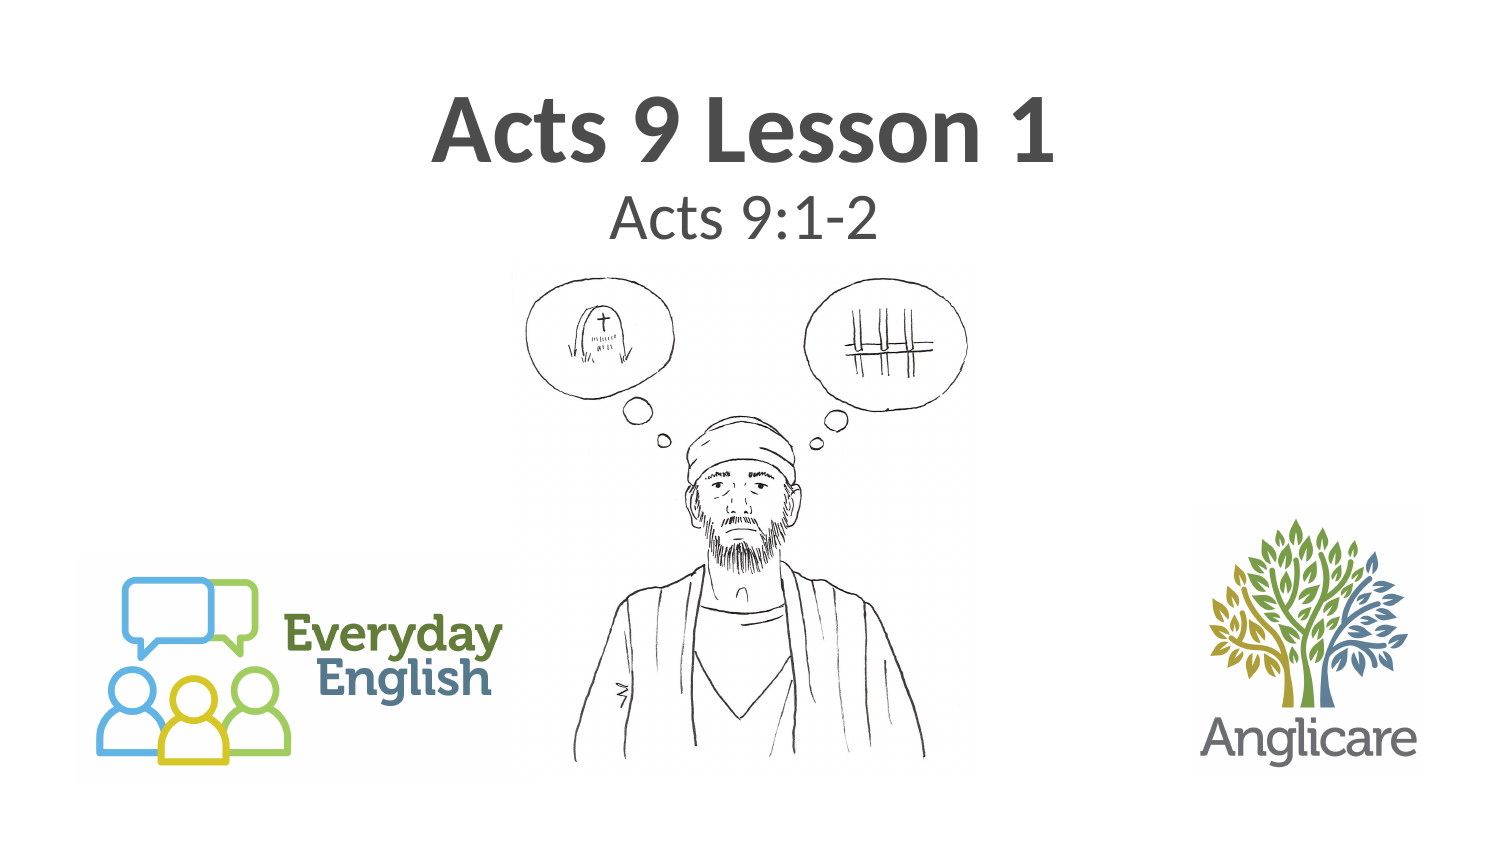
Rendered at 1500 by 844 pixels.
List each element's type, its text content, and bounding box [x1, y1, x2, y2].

text_box Acts 9:1-2 [74, 165, 1416, 318]
text_box Acts 9 Lesson 1 [74, 68, 1416, 165]
picture [1193, 508, 1426, 776]
picture [74, 260, 978, 786]
